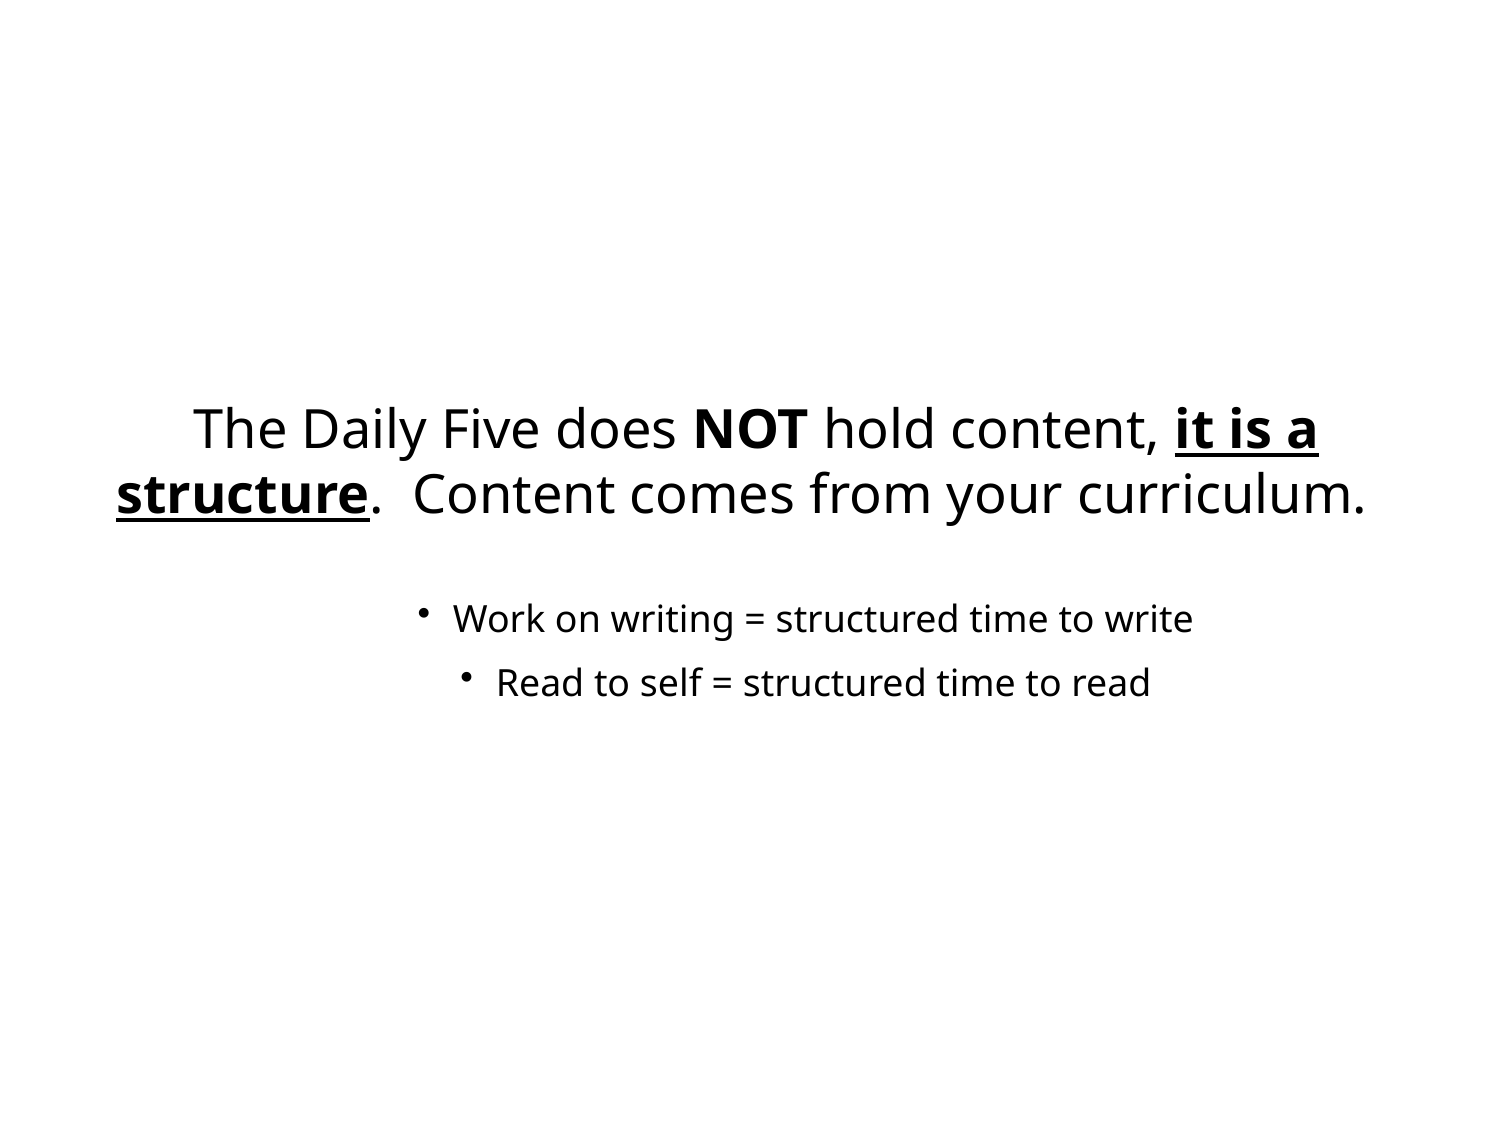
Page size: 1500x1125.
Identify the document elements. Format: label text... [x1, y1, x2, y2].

text_box Work on writing = structured time to write Read to self = structured time to read [399, 587, 1213, 711]
text_box The Daily Five does NOT hold content, it is a structure. Content comes from your curriculum. [99, 387, 1413, 533]
